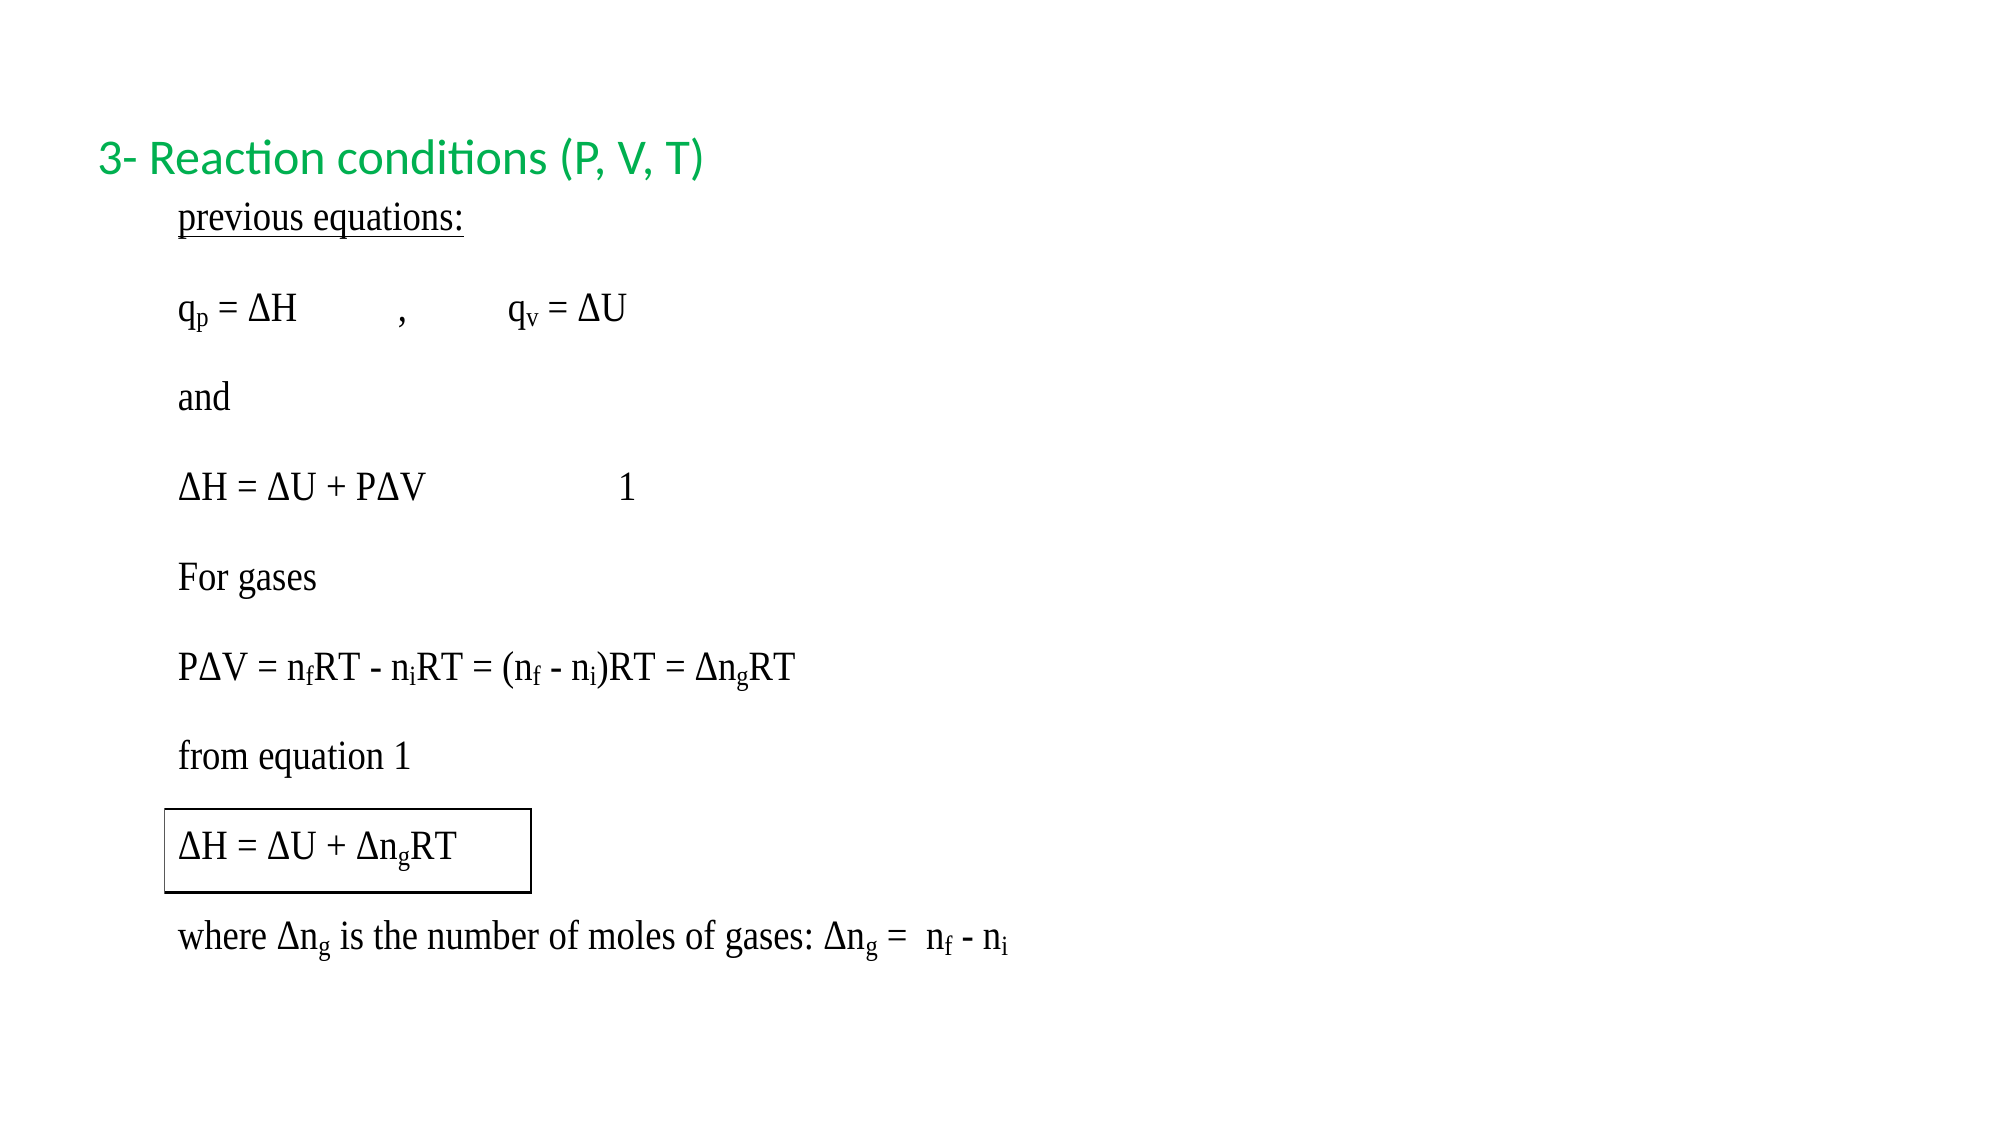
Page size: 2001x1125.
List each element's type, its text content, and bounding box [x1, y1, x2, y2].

picture [164, 192, 1557, 1092]
text_box 3- Reaction conditions (P, V, T) [82, 117, 721, 192]
